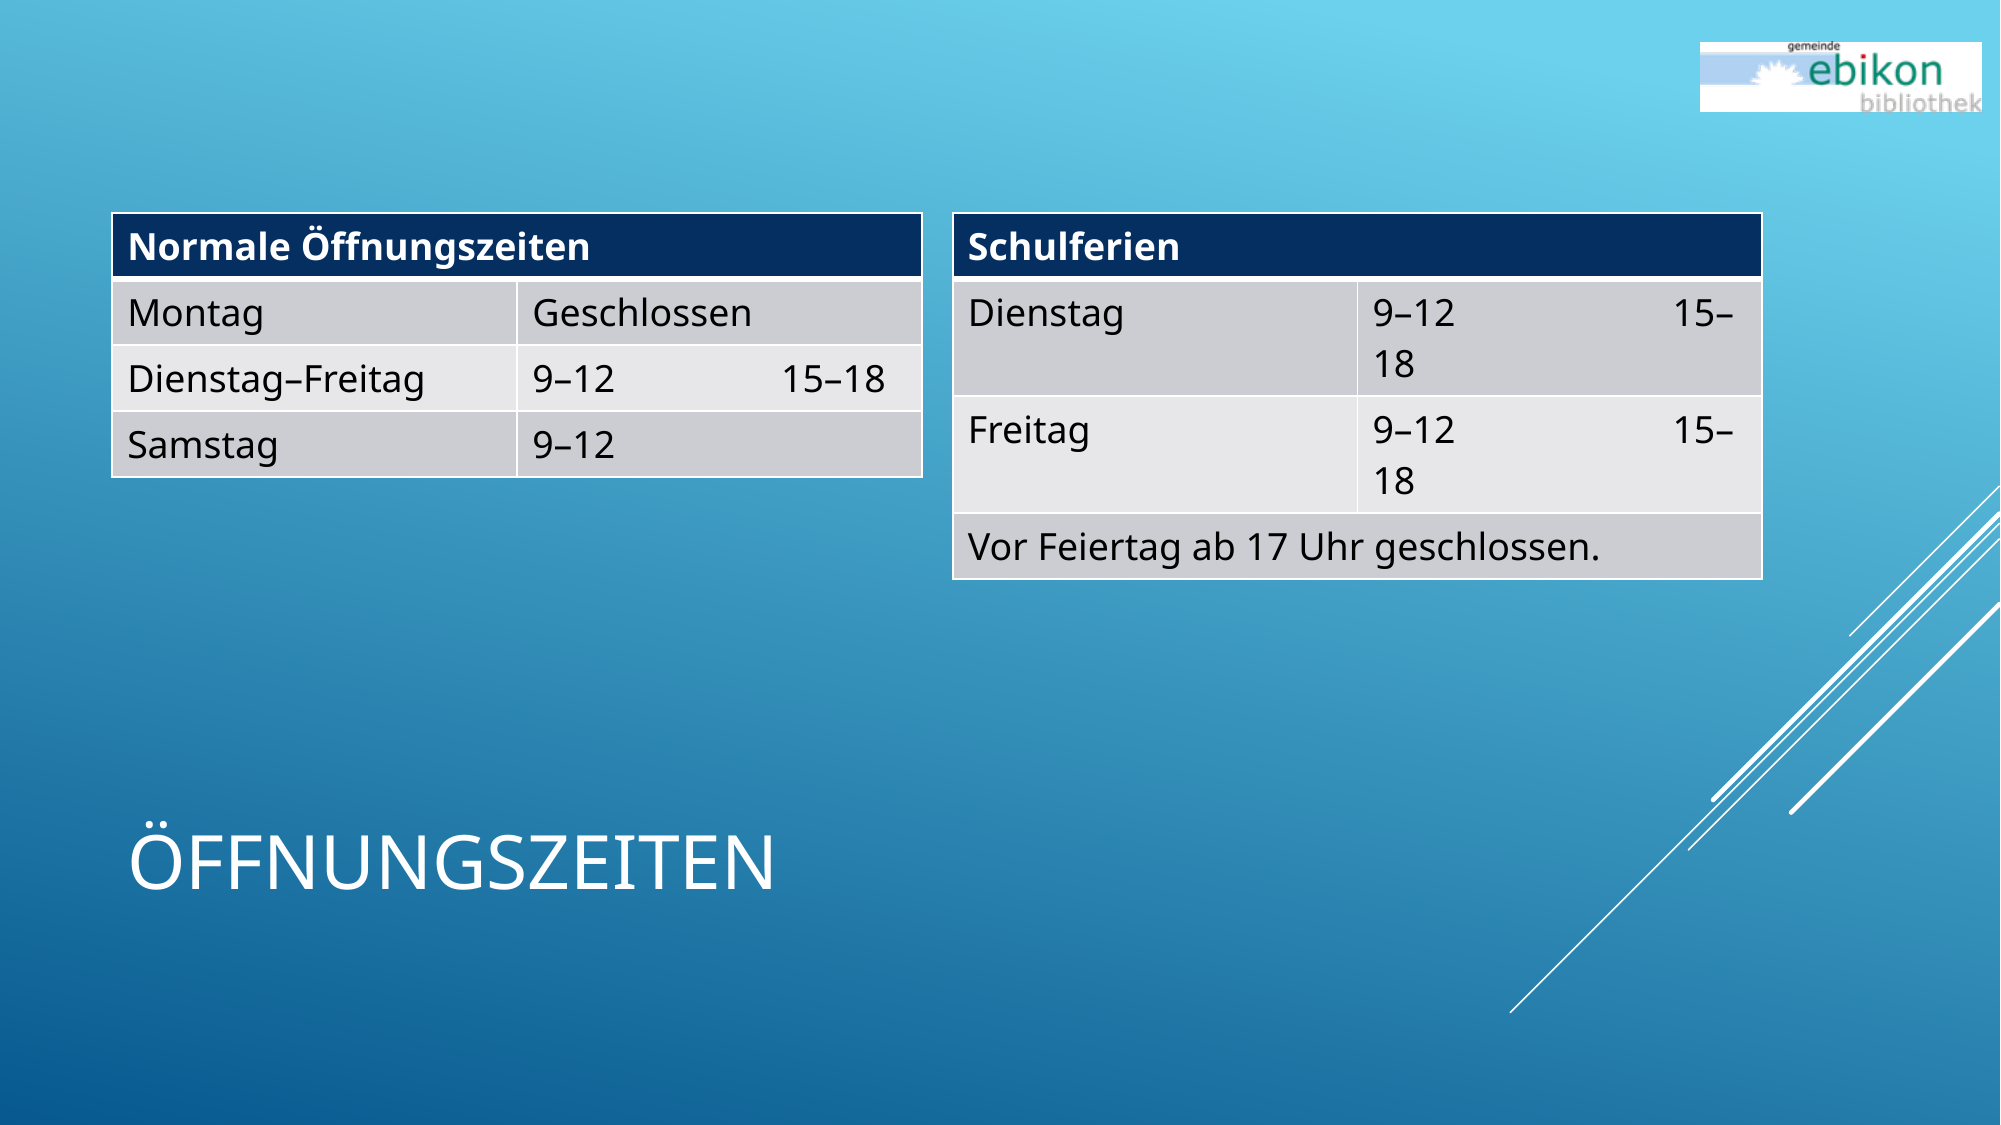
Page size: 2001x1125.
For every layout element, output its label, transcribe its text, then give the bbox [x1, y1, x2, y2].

picture [1700, 41, 1983, 113]
table_cell 9–12 15–18 [1358, 282, 1761, 395]
table_cell 9–12 15–18 [1358, 397, 1761, 512]
table_cell Montag [113, 282, 516, 344]
table_cell Samstag [113, 412, 516, 476]
table_cell 9–12 15–18 [518, 346, 921, 410]
table_cell 9–12 [518, 412, 921, 476]
table_cell Vor Feiertag ab 17 Uhr geschlossen. [954, 514, 1761, 578]
table_cell Freitag [954, 397, 1357, 512]
table_header Normale Öffnungszeiten [113, 214, 921, 276]
table_cell Dienstag–Freitag [113, 346, 516, 410]
table_cell Geschlossen [518, 282, 921, 344]
table_cell Dienstag [954, 282, 1357, 395]
table_header Schulferien [954, 214, 1761, 276]
title Öffnungszeiten [112, 736, 1513, 984]
